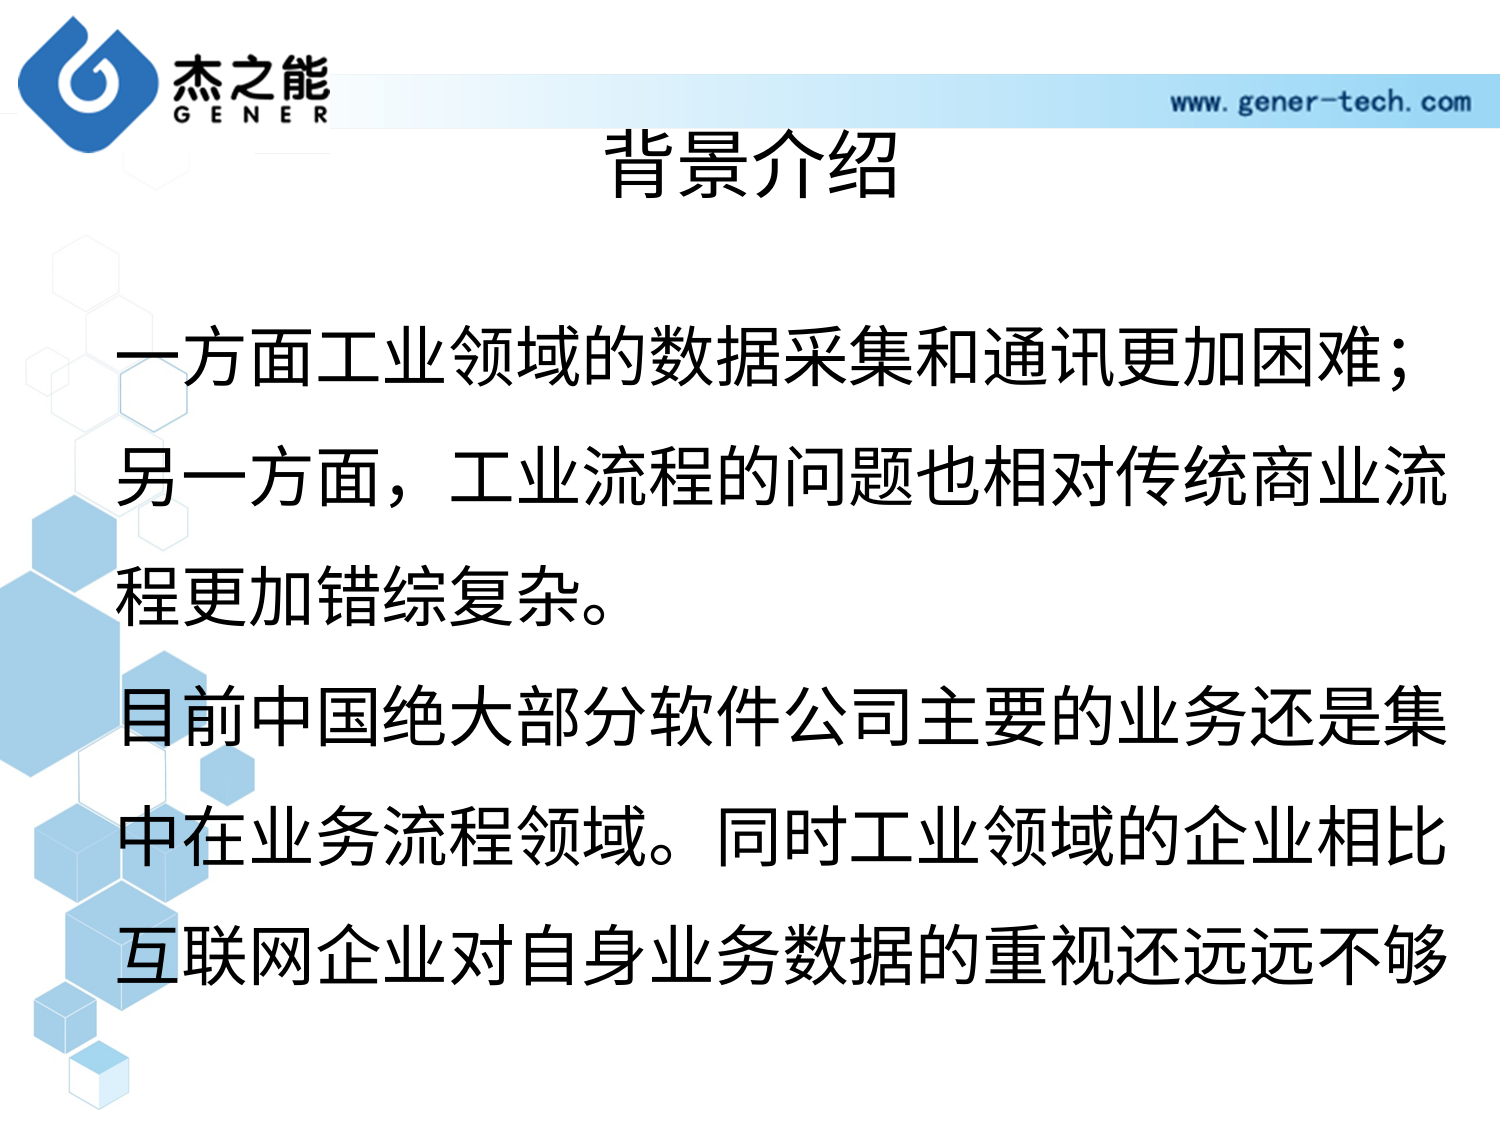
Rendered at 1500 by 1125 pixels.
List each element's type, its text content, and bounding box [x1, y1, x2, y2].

picture [0, 15, 1500, 1110]
text_box 一方面工业领域的数据采集和通讯更加困难； 另一方面，工业流程的问题也相对传统商业流程更加错综复杂。 目前中国绝大部分软件公司主要的业务还是集中在业务流程领域。同时工业领域的企业相比互联网企业对自身业务数据的重视还远远不够 [100, 267, 1483, 929]
text_box 背景介绍 [76, 110, 1427, 232]
